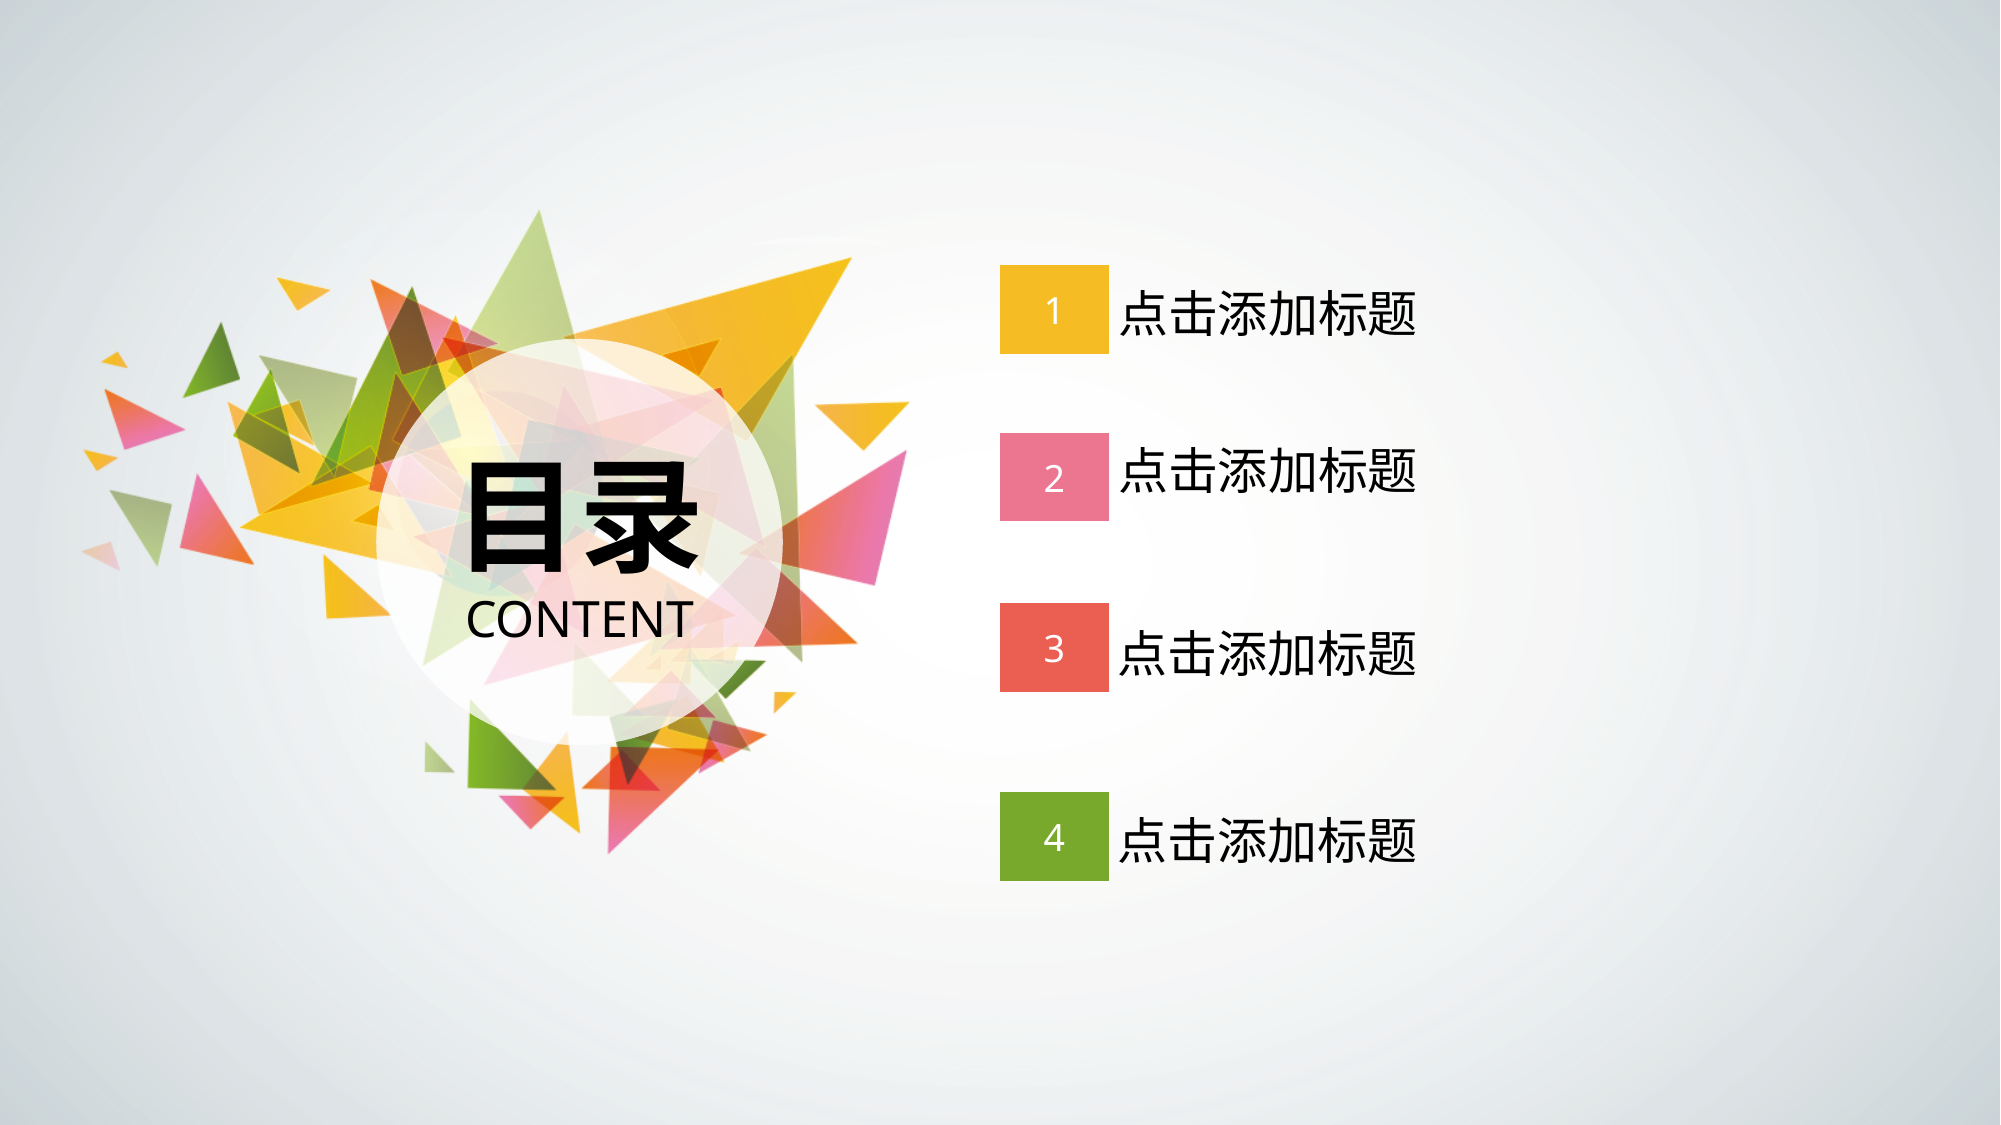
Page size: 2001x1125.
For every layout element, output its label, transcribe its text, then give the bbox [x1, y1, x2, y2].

text_box 1 [999, 264, 1110, 355]
text_box 点击添加标题 [1110, 255, 1563, 370]
picture [0, 0, 2000, 1125]
text_box 3 [999, 602, 1109, 693]
text_box 点击添加标题 [1110, 412, 1563, 527]
text_box 点击添加标题 [1109, 782, 1563, 897]
text_box 4 [999, 791, 1109, 882]
text_box 点击添加标题 [1109, 595, 1563, 710]
text_box 2 [999, 432, 1110, 522]
text_box 目录 CONTENT [375, 337, 784, 747]
